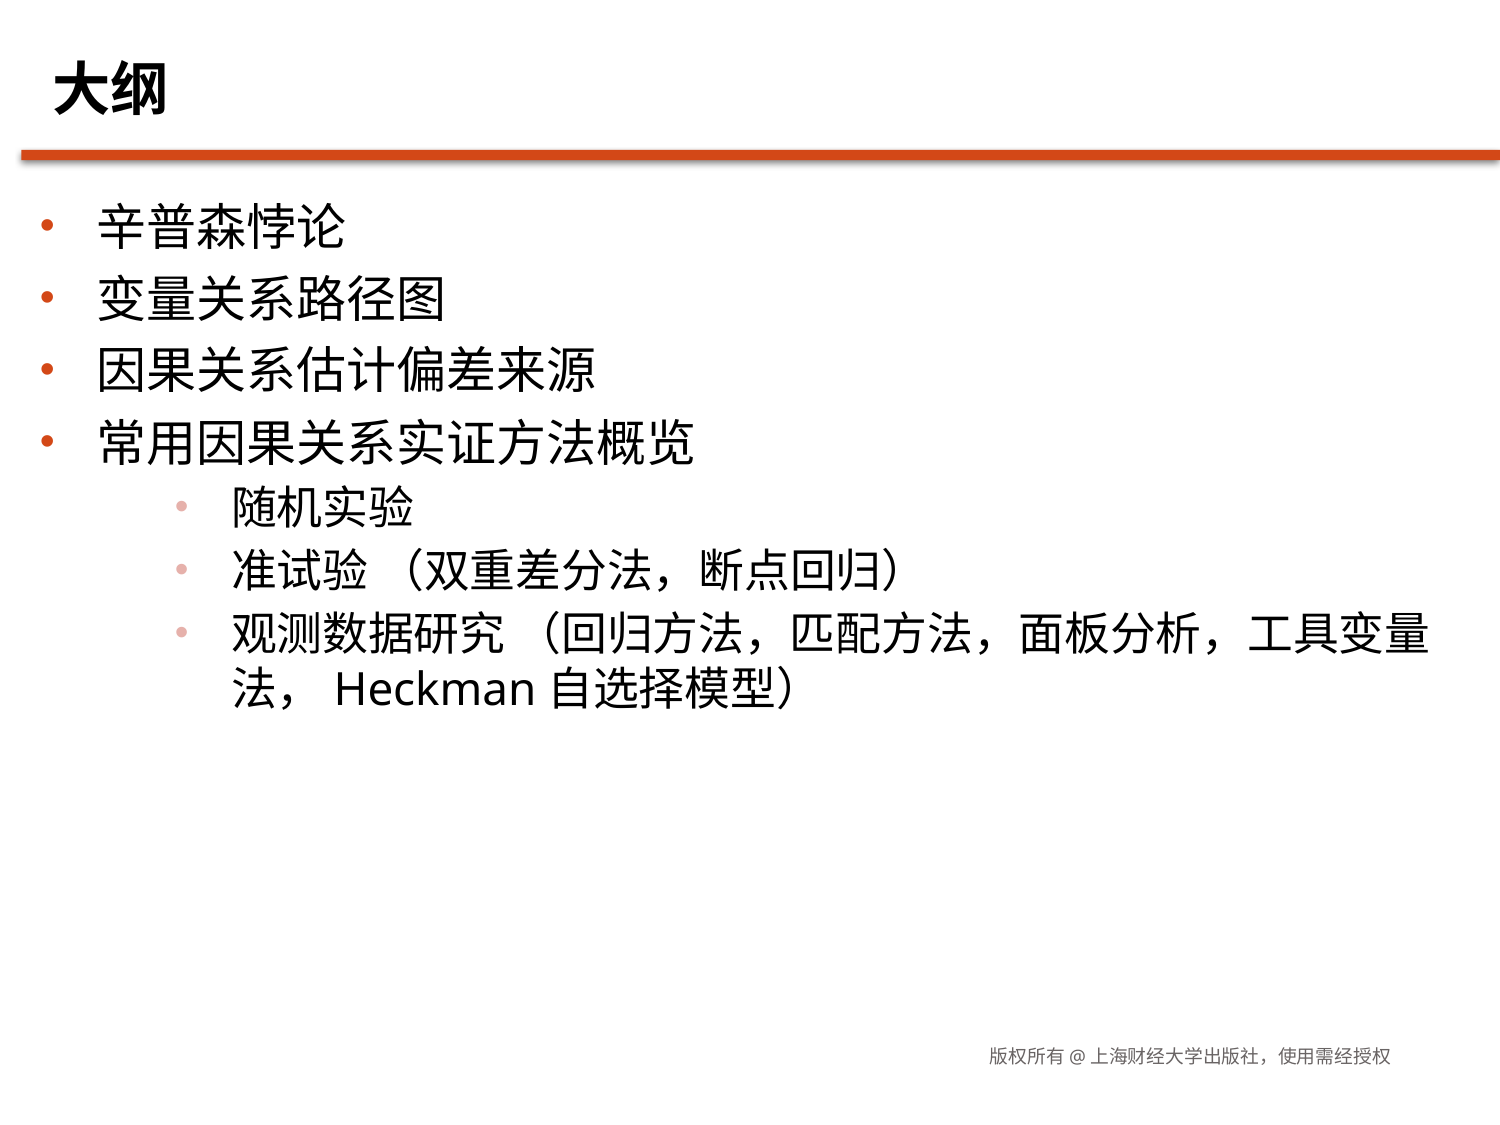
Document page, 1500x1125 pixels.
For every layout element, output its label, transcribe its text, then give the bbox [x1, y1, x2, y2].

title 大纲 [37, 50, 1369, 138]
list 辛普森悖论 变量关系路径图 因果关系估计偏差来源 常用因果关系实证方法概览 随机实验 准试验 （双重差分法，断点回归） 观测数据研究 （回归方法，匹配方法，面板分析，工具变量法，Heckman自选择模型） [24, 187, 1450, 1054]
footer 版权所有@上海财经大学出版社，使用需经授权 [975, 1025, 1465, 1088]
